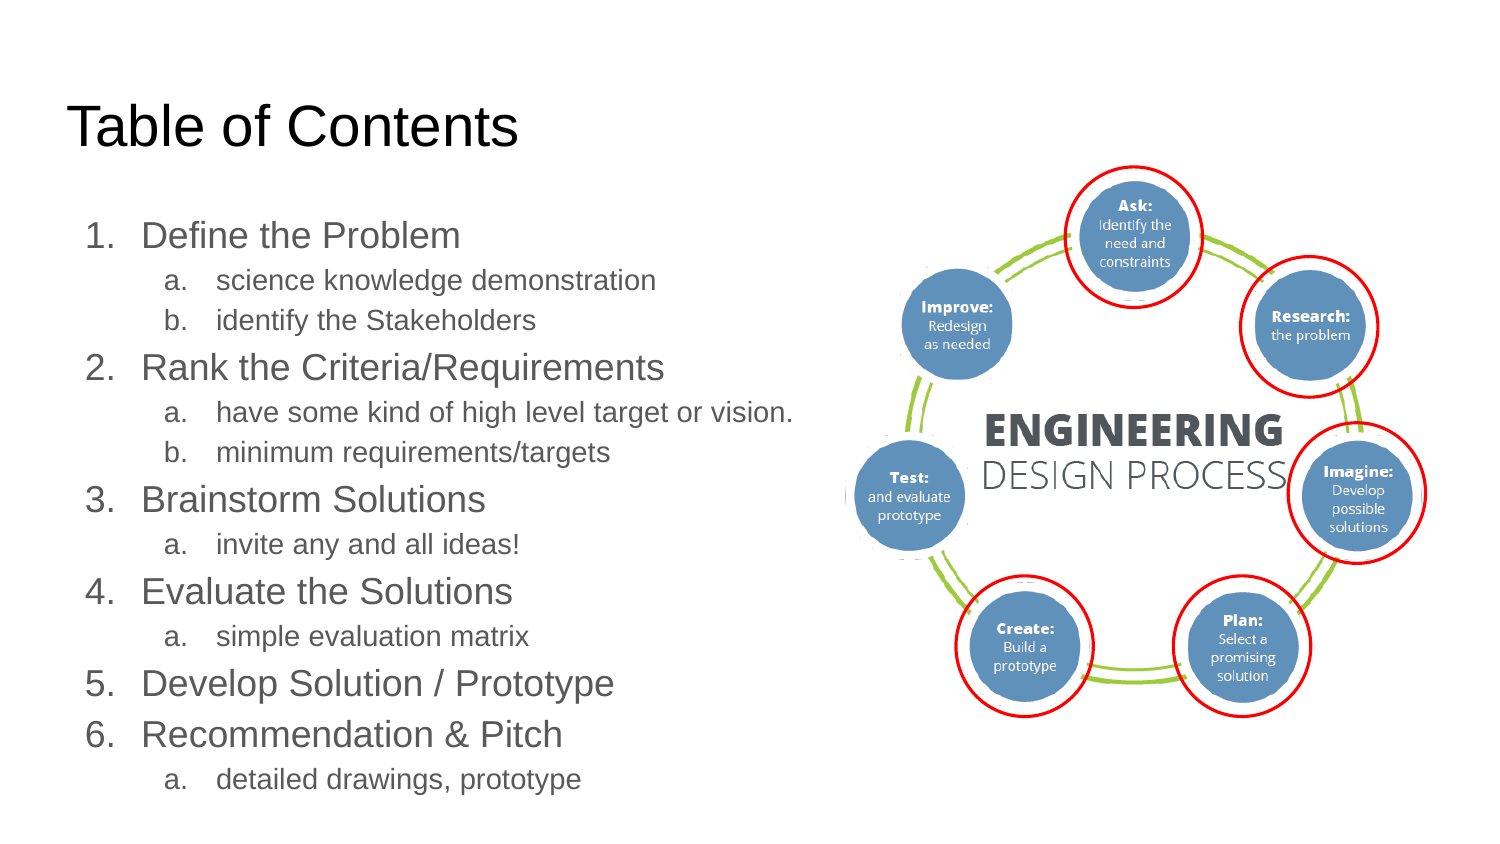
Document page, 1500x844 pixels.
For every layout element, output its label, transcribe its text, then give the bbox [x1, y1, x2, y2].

list Define the Problem science knowledge demonstration identify the Stakeholders Rank the Criteria/Requirements have some kind of high level target or vision. minimum requirements/targets Brainstorm Solutions invite any and all ideas! Evaluate the Solutions simple evaluation matrix Develop Solution / Prototype Recommendation & Pitch detailed drawings, prototype [51, 189, 852, 838]
title Table of Contents [51, 72, 1449, 167]
picture [834, 166, 1434, 717]
